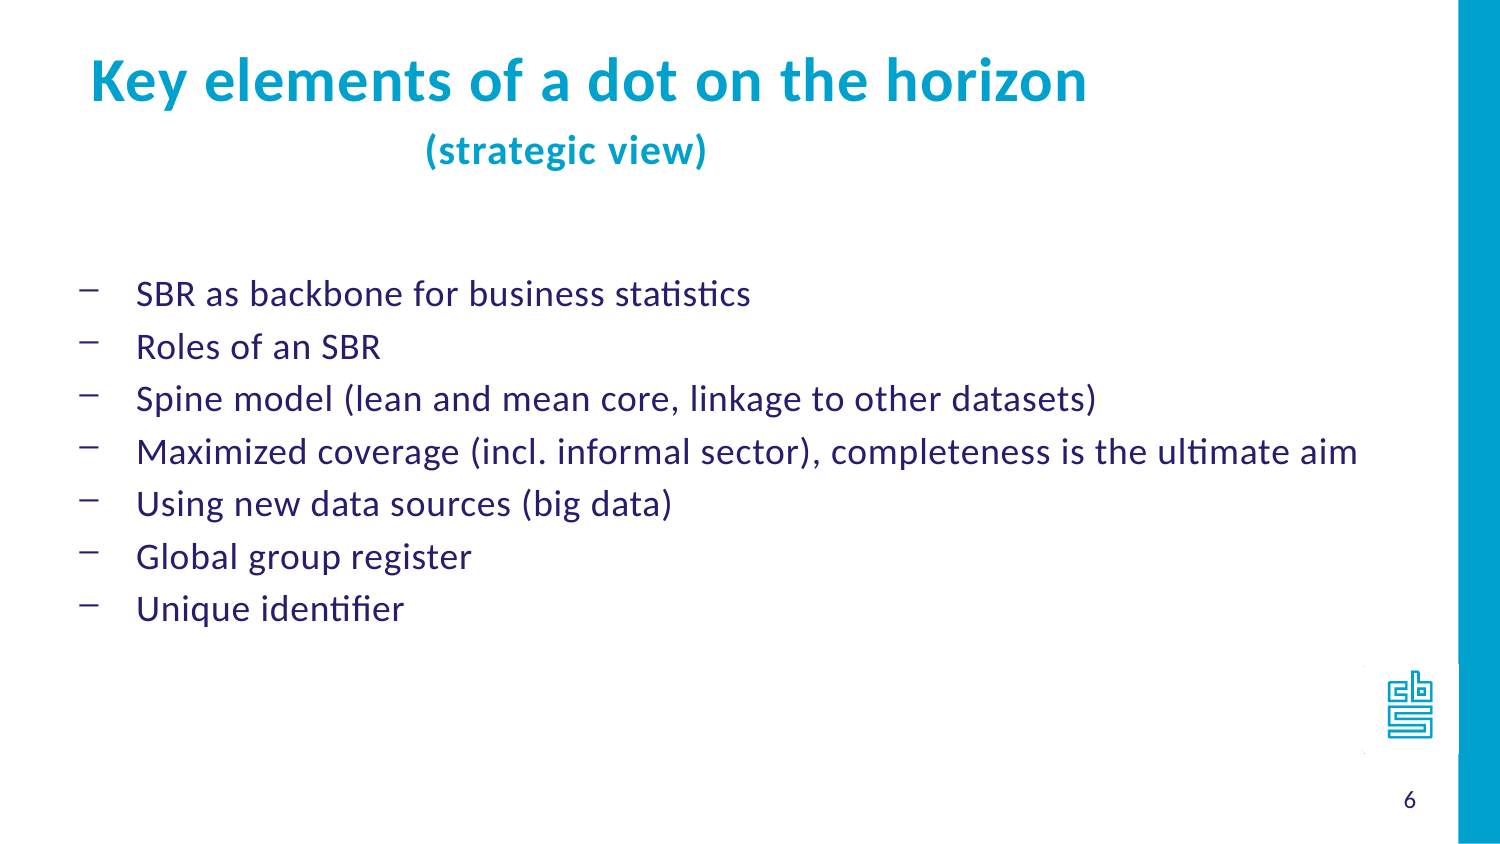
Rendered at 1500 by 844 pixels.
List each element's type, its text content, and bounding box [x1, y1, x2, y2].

list Key elements of a dot on the horizon (strategic view) [76, 32, 1341, 127]
list SBR as backbone for business statistics Roles of an SBR Spine model (lean and mean core, linkage to other datasets) Maximized coverage (incl. informal sector), completeness is the ultimate aim Using new data sources (big data) Global group register Unique identifier [64, 209, 1459, 844]
